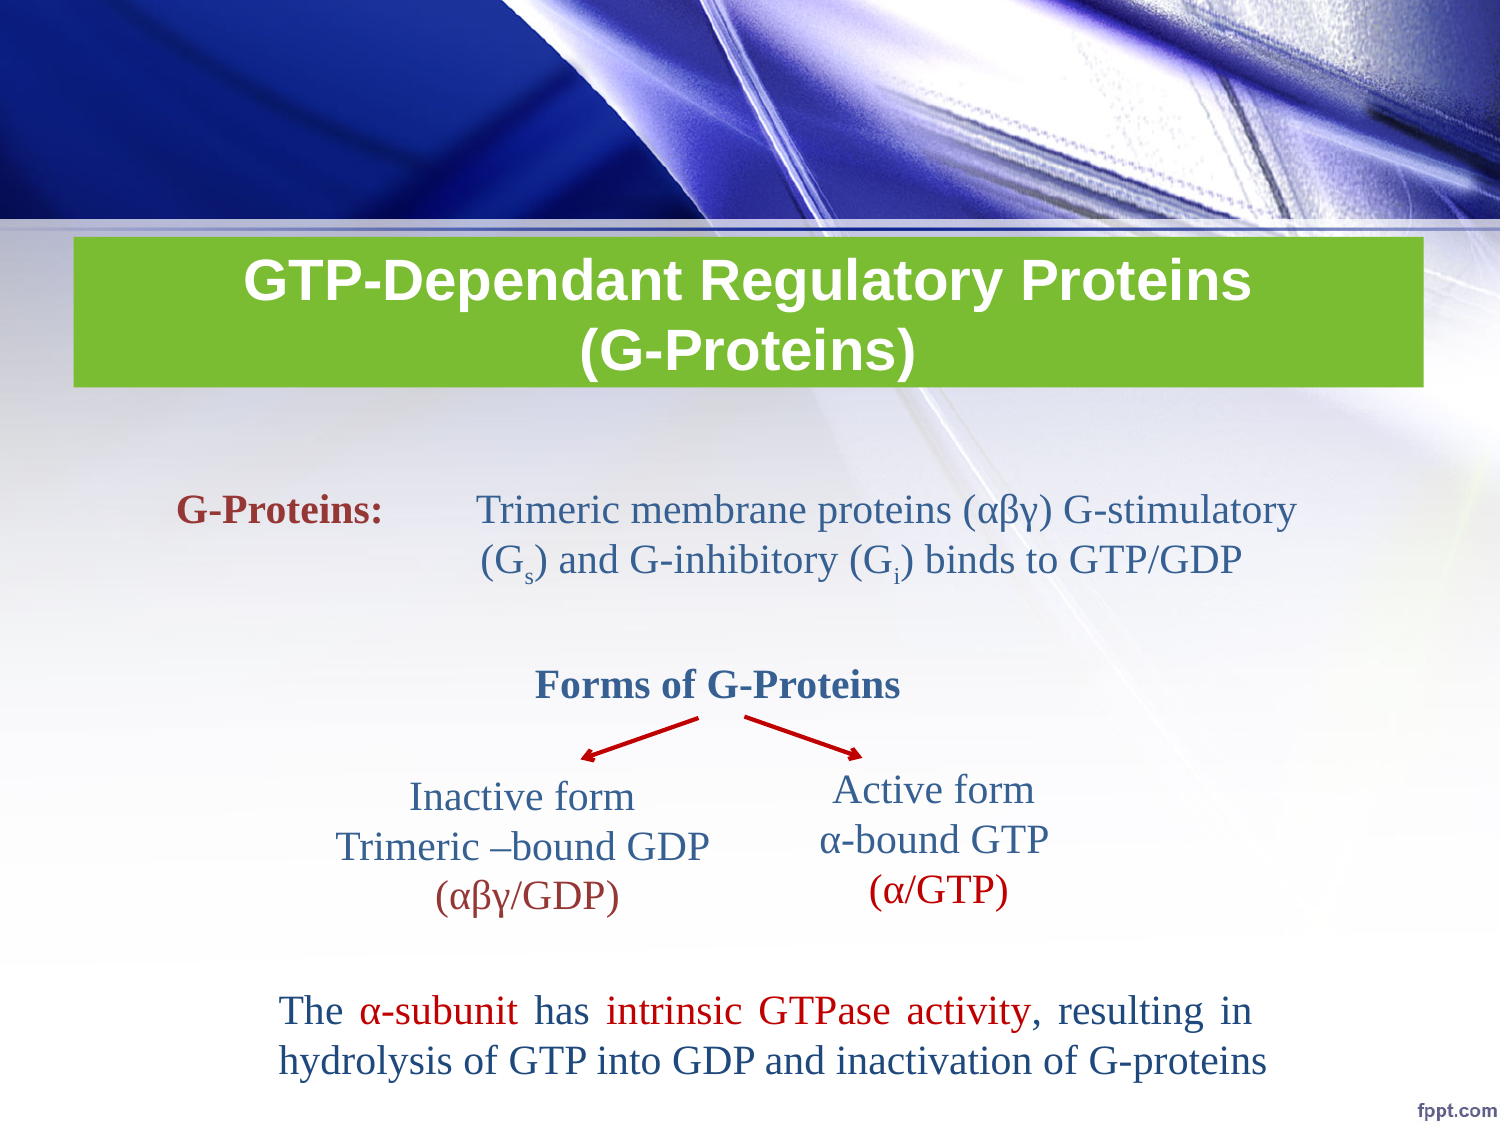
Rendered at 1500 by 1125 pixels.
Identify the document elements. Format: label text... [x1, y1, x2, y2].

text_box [160, 474, 1351, 1092]
title GTP-Dependant Regulatory Proteins (G-Proteins) [73, 236, 1424, 388]
picture [0, 0, 1500, 1125]
